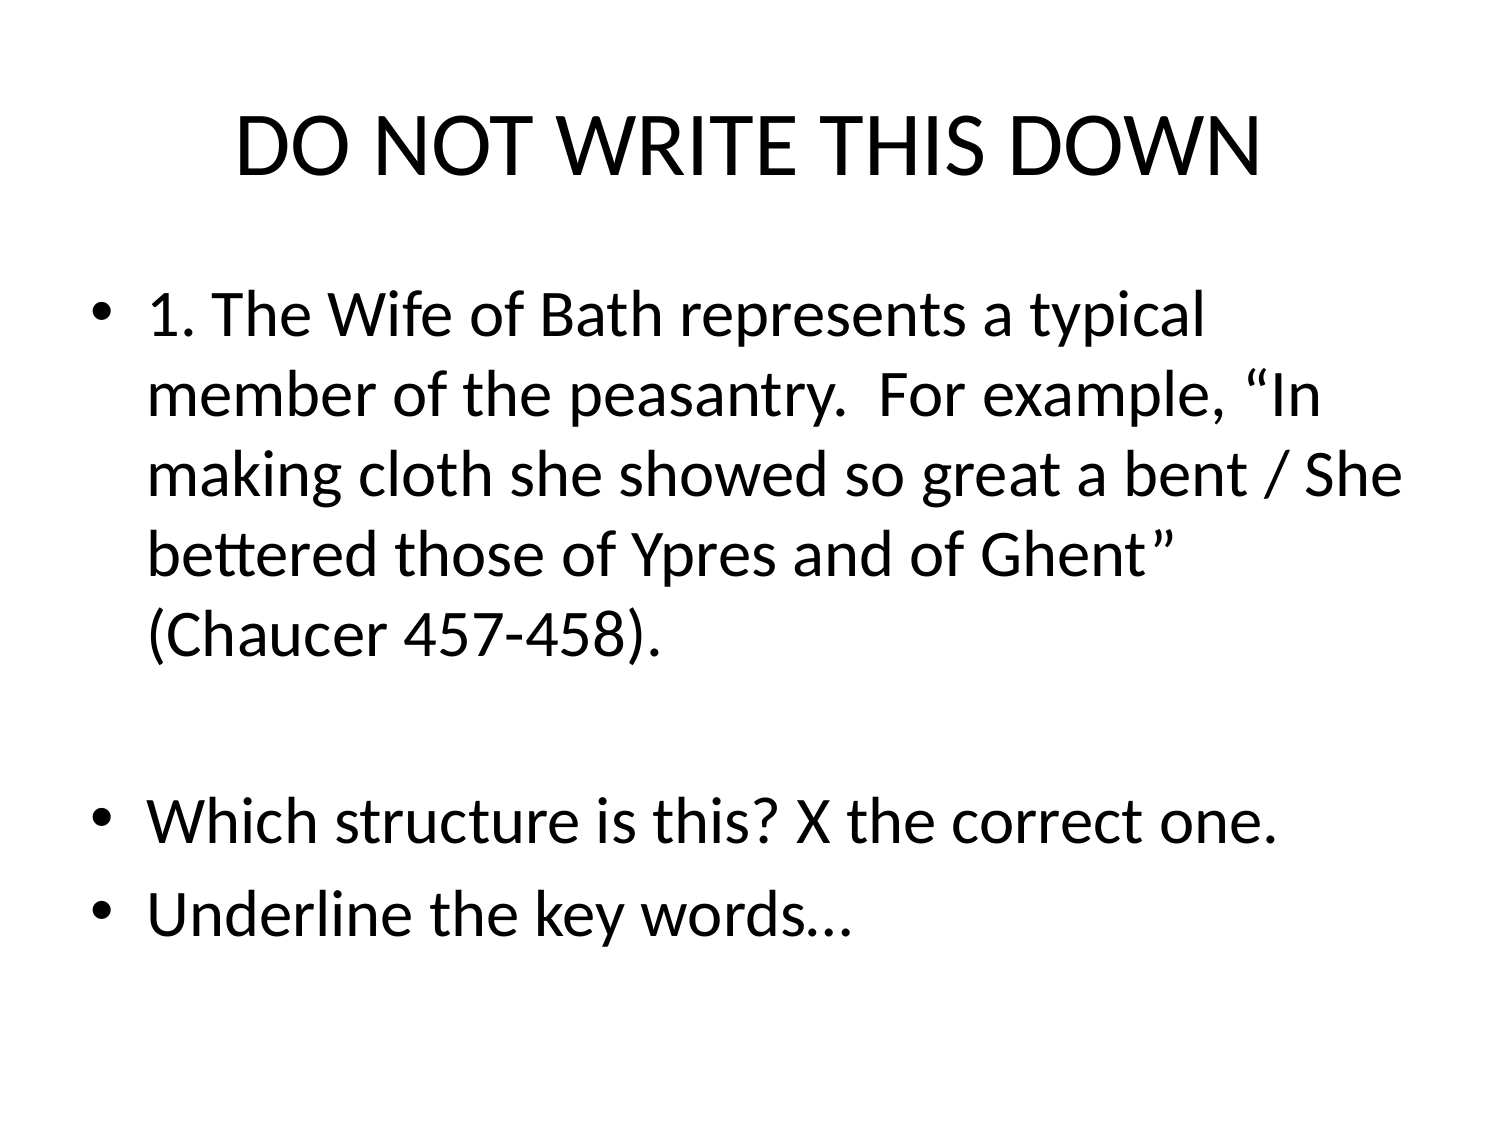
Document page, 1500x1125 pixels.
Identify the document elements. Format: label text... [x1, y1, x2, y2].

list 1. The Wife of Bath represents a typical member of the peasantry. For example, “In making cloth she showed so great a bent / She bettered those of Ypres and of Ghent” (Chaucer 457-458). Which structure is this? X the correct one. Underline the key words… [75, 262, 1425, 1005]
title DO NOT WRITE THIS DOWN [75, 45, 1425, 233]
